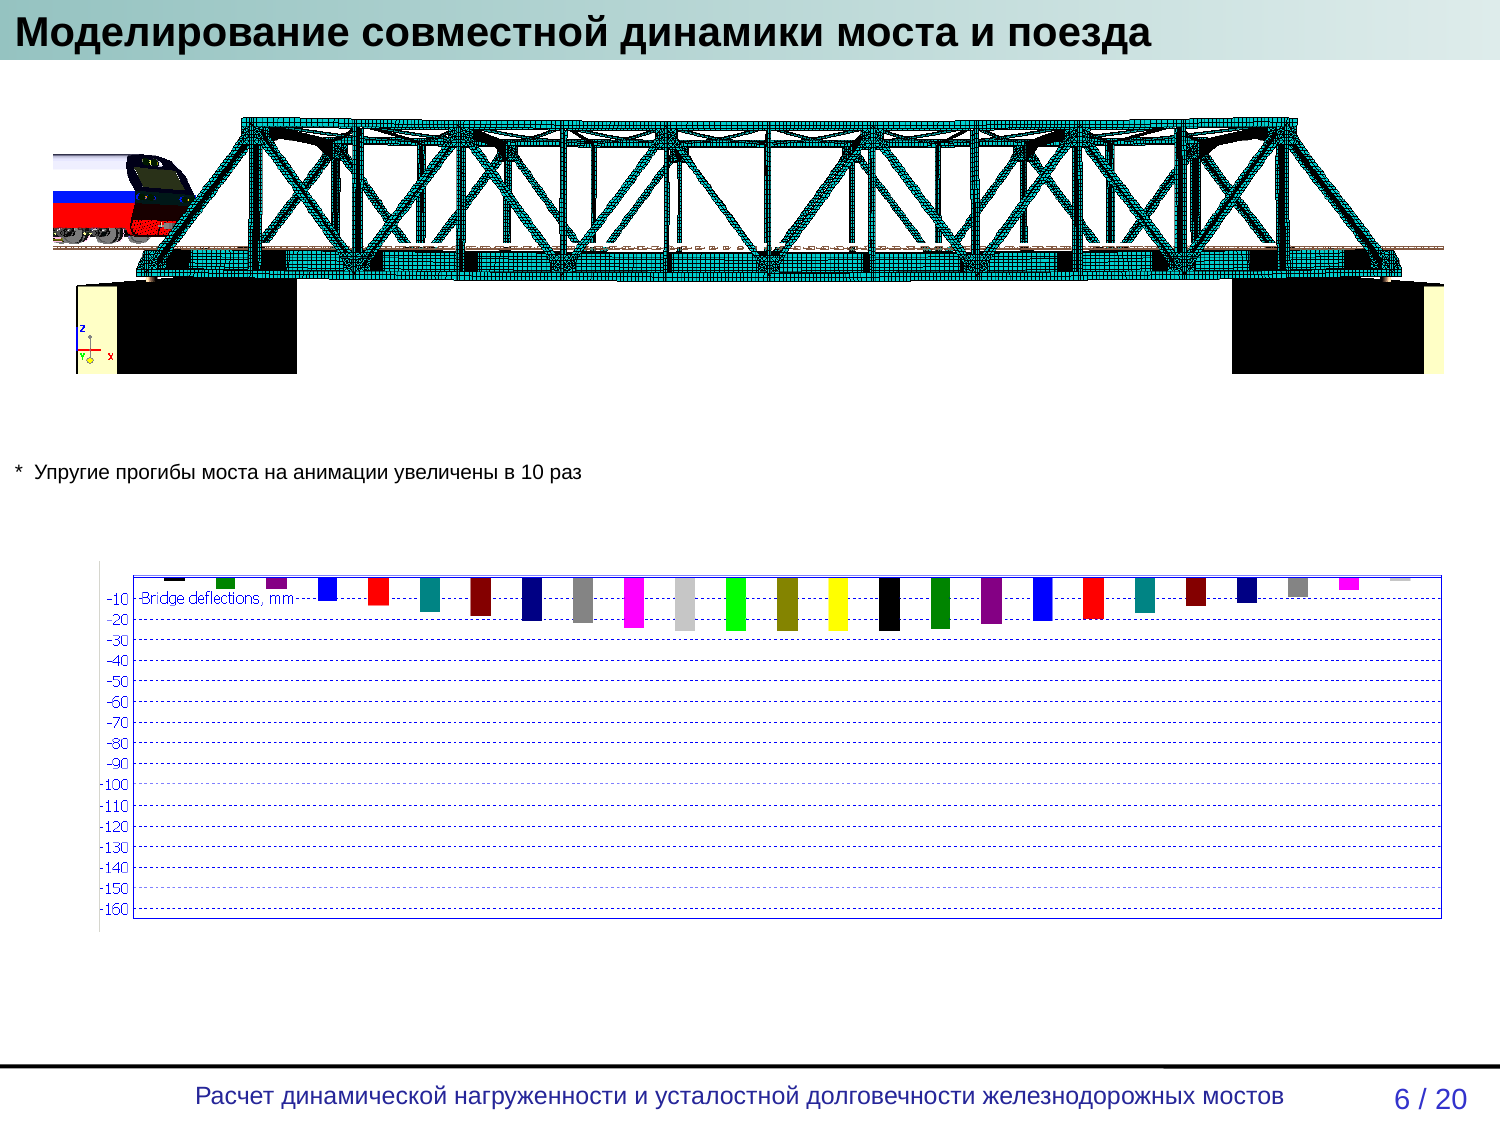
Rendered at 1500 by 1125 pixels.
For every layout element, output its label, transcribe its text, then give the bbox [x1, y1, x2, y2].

text_box * Упругие прогибы моста на анимации увеличены в 10 раз [0, 451, 979, 492]
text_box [52, 96, 1445, 375]
text_box Моделирование совместной динамики моста и поезда [0, 0, 1500, 60]
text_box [97, 560, 1456, 933]
